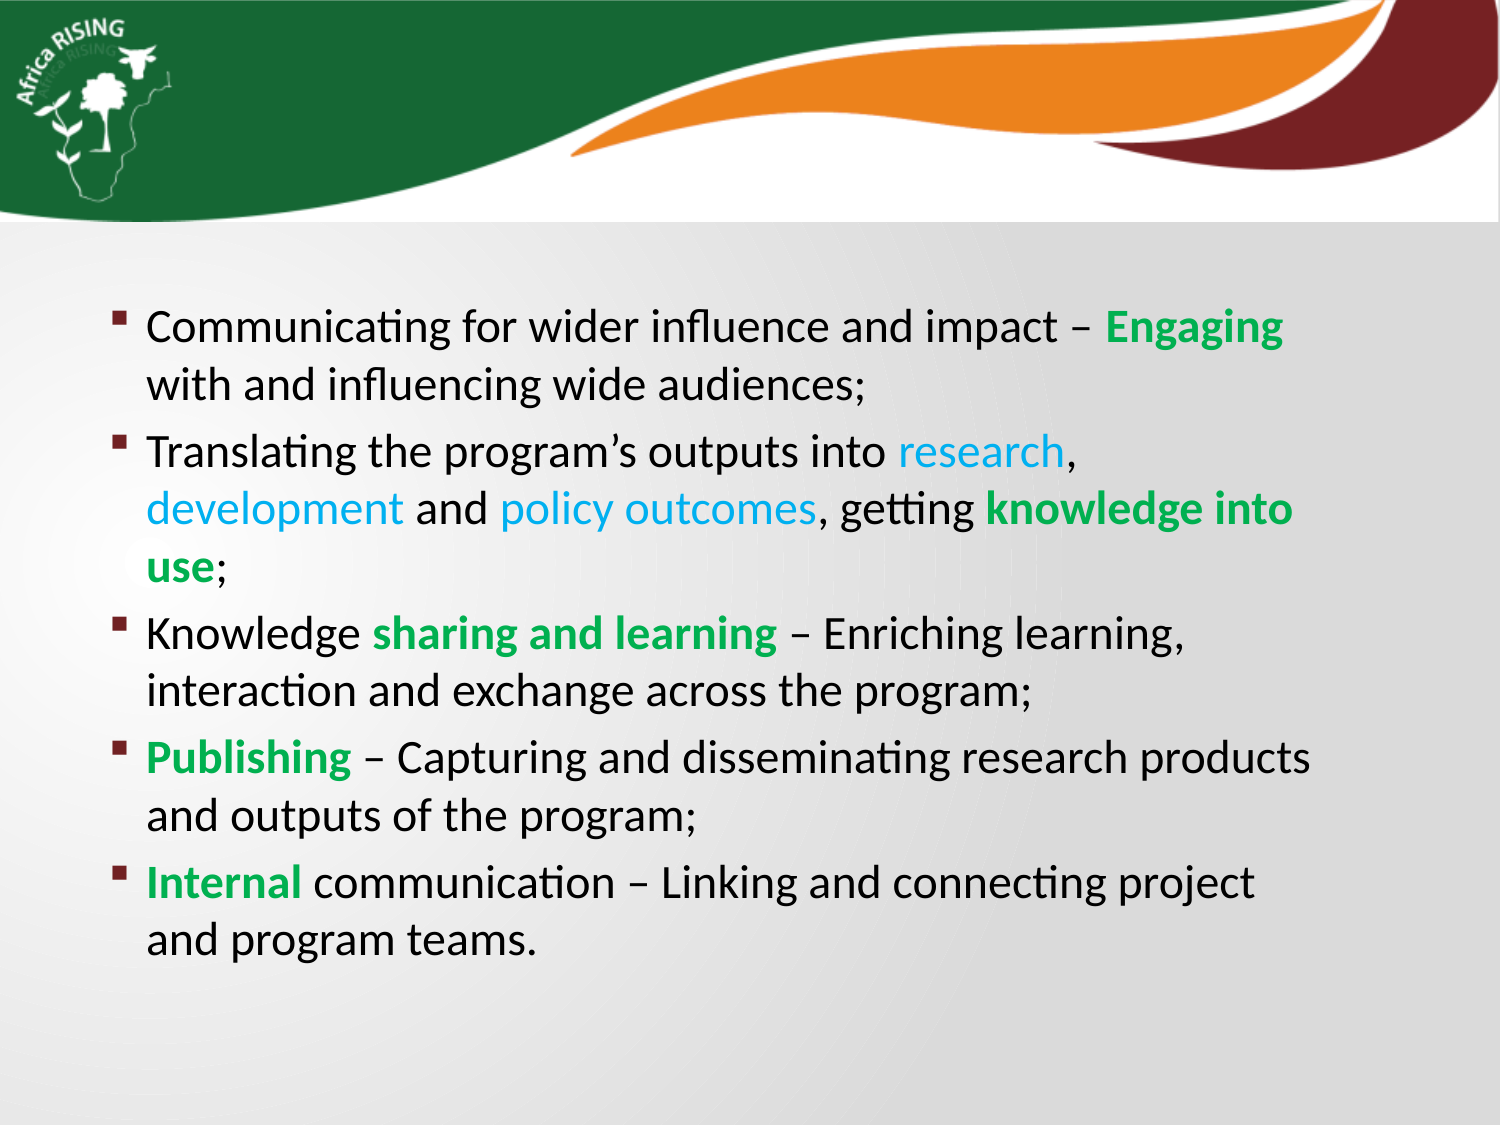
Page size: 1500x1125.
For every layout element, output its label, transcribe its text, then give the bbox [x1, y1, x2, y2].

list Communicating for wider influence and impact – Engaging with and influencing wide audiences; Translating the program’s outputs into research, development and policy outcomes, getting knowledge into use; Knowledge sharing and learning – Enriching learning, interaction and exchange across the program; Publishing – Capturing and disseminating research products and outputs of the program; Internal communication – Linking and connecting project and program teams. [75, 287, 1350, 950]
picture [0, 0, 1499, 222]
